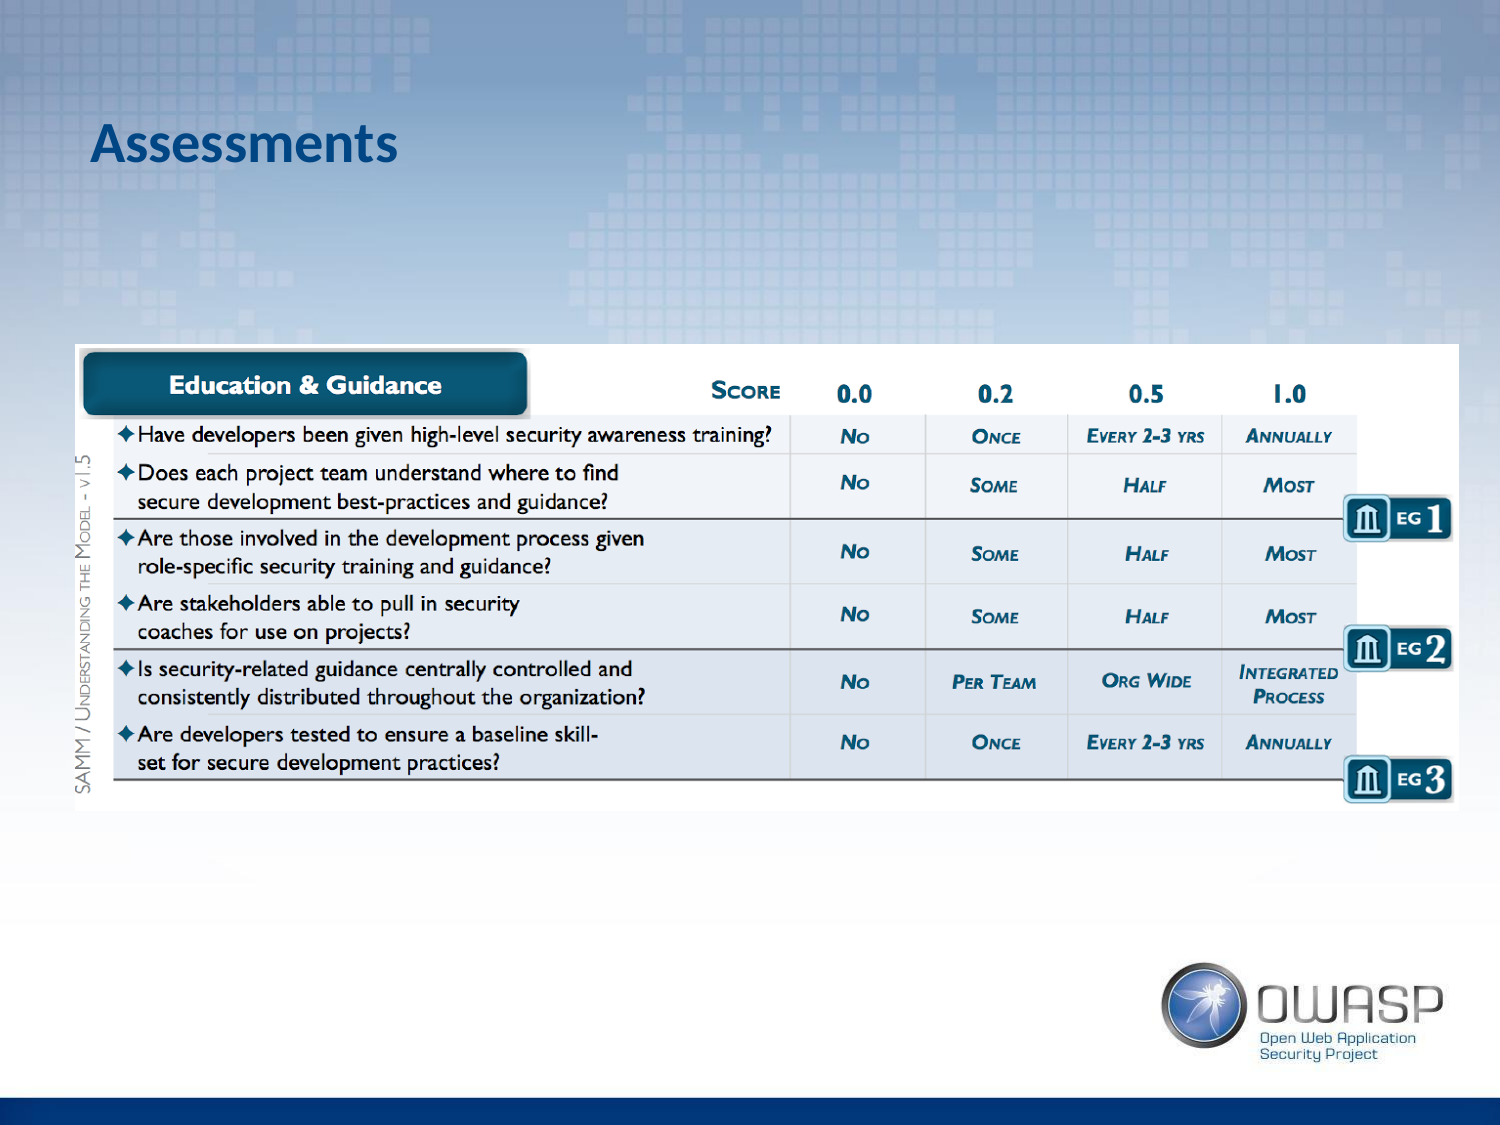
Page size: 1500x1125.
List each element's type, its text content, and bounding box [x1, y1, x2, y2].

picture [0, 0, 1500, 1125]
title Assessments [75, 45, 1425, 233]
